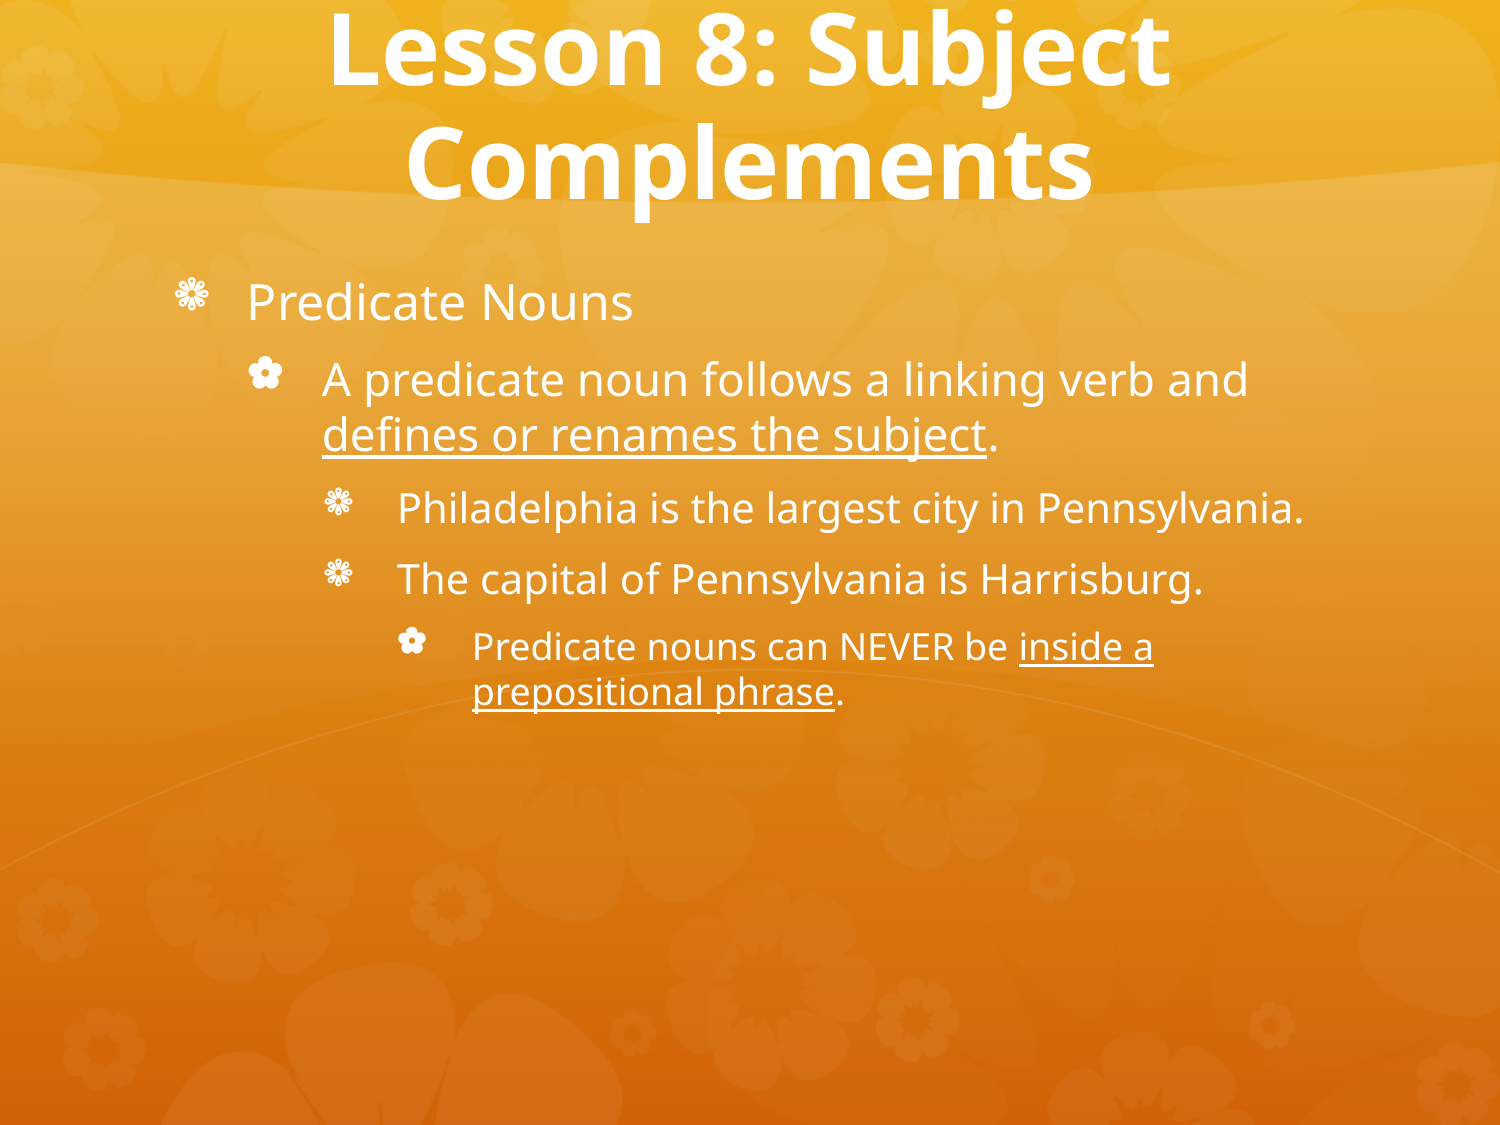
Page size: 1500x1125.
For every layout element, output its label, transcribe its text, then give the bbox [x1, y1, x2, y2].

picture [0, 0, 1500, 1125]
title Lesson 8: Subject Complements [127, 14, 1372, 203]
list Predicate Nouns A predicate noun follows a linking verb and defines or renames the subject. Philadelphia is the largest city in Pennsylvania. The capital of Pennsylvania is Harrisburg. Predicate nouns can NEVER be inside a prepositional phrase. [156, 262, 1344, 967]
